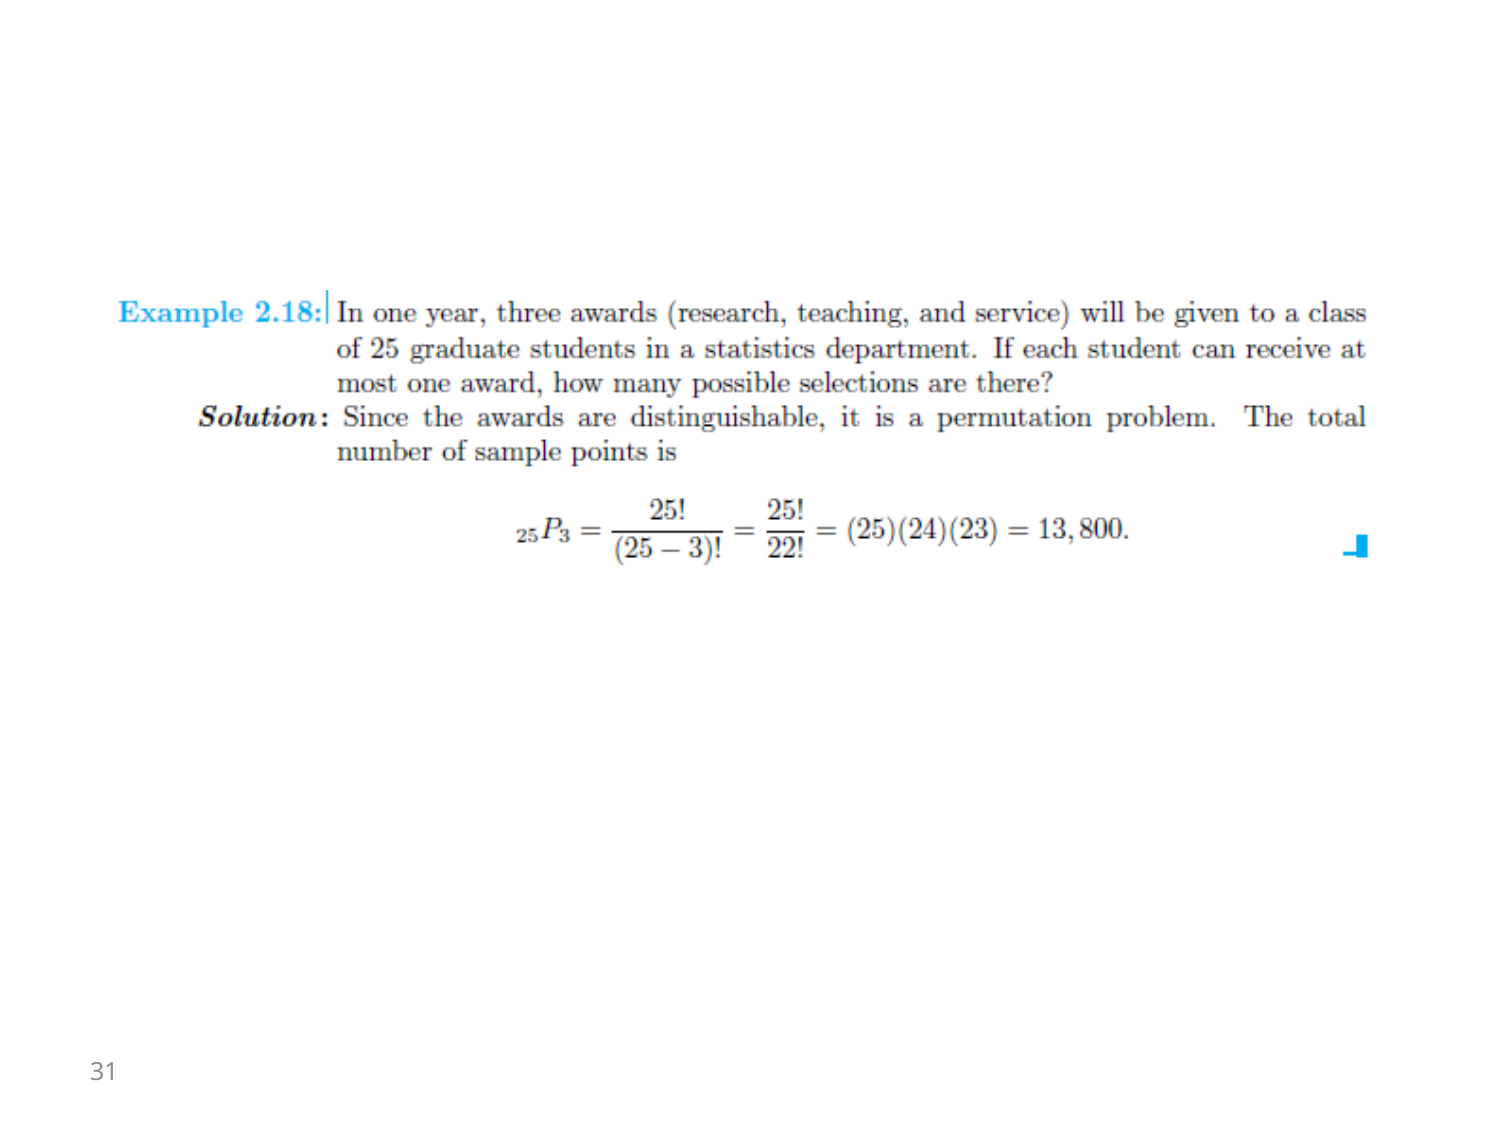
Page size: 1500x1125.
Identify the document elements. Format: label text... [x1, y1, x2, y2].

slide_number 31 [75, 1042, 425, 1103]
picture [112, 290, 1388, 575]
